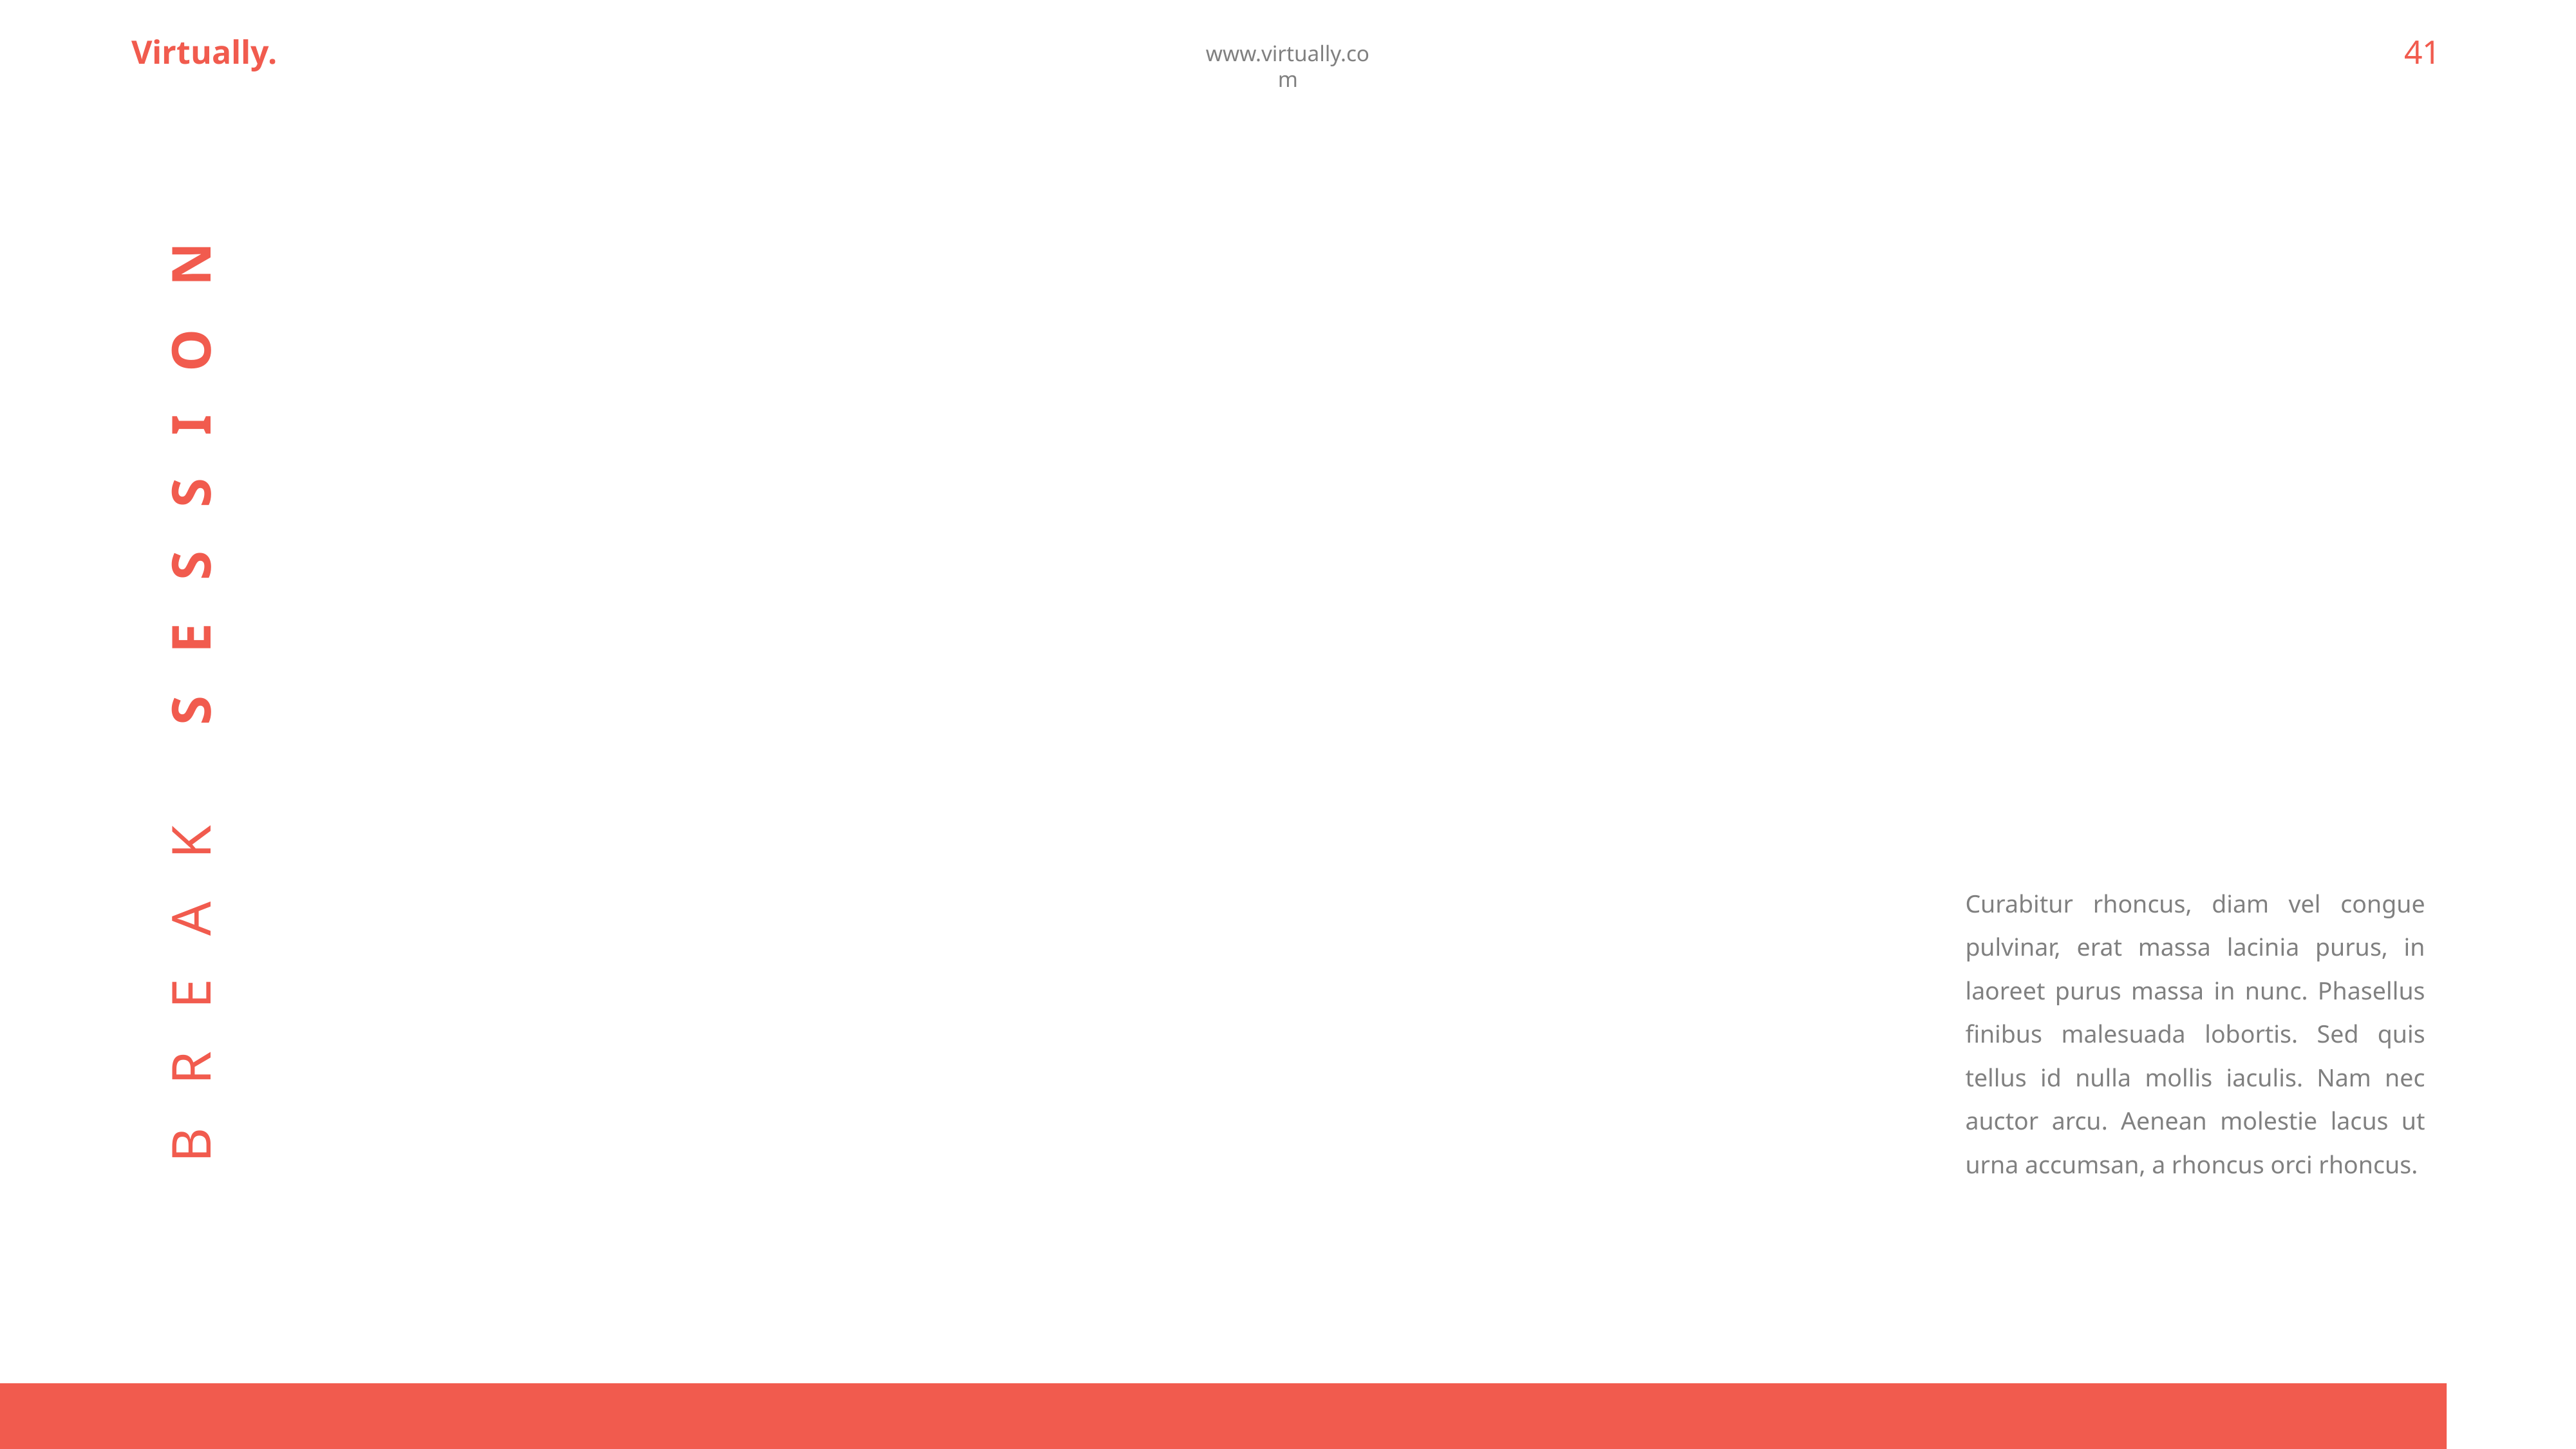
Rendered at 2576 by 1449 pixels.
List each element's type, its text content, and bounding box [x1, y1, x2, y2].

text_box 41 [2404, 32, 2441, 71]
text_box [0, 1383, 2447, 1449]
text_box BREAK SESSION [157, 242, 222, 1163]
picture [306, 137, 2576, 1312]
text_box www.virtually.com [1187, 35, 1389, 97]
text_box Virtually. [131, 32, 277, 71]
